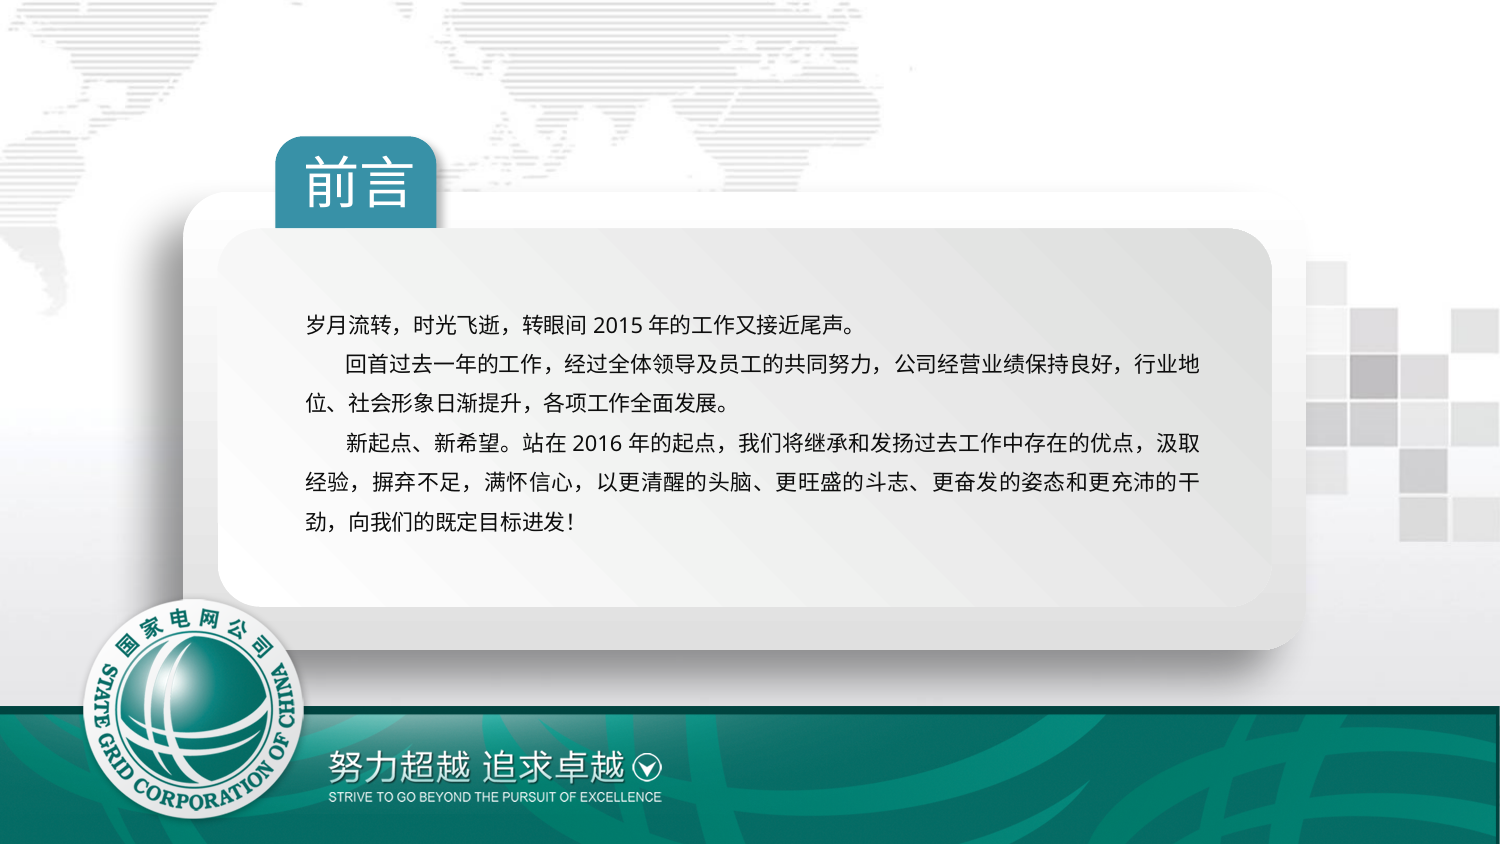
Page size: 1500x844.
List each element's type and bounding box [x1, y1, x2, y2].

text_box [182, 138, 1307, 585]
picture [0, 0, 1500, 844]
